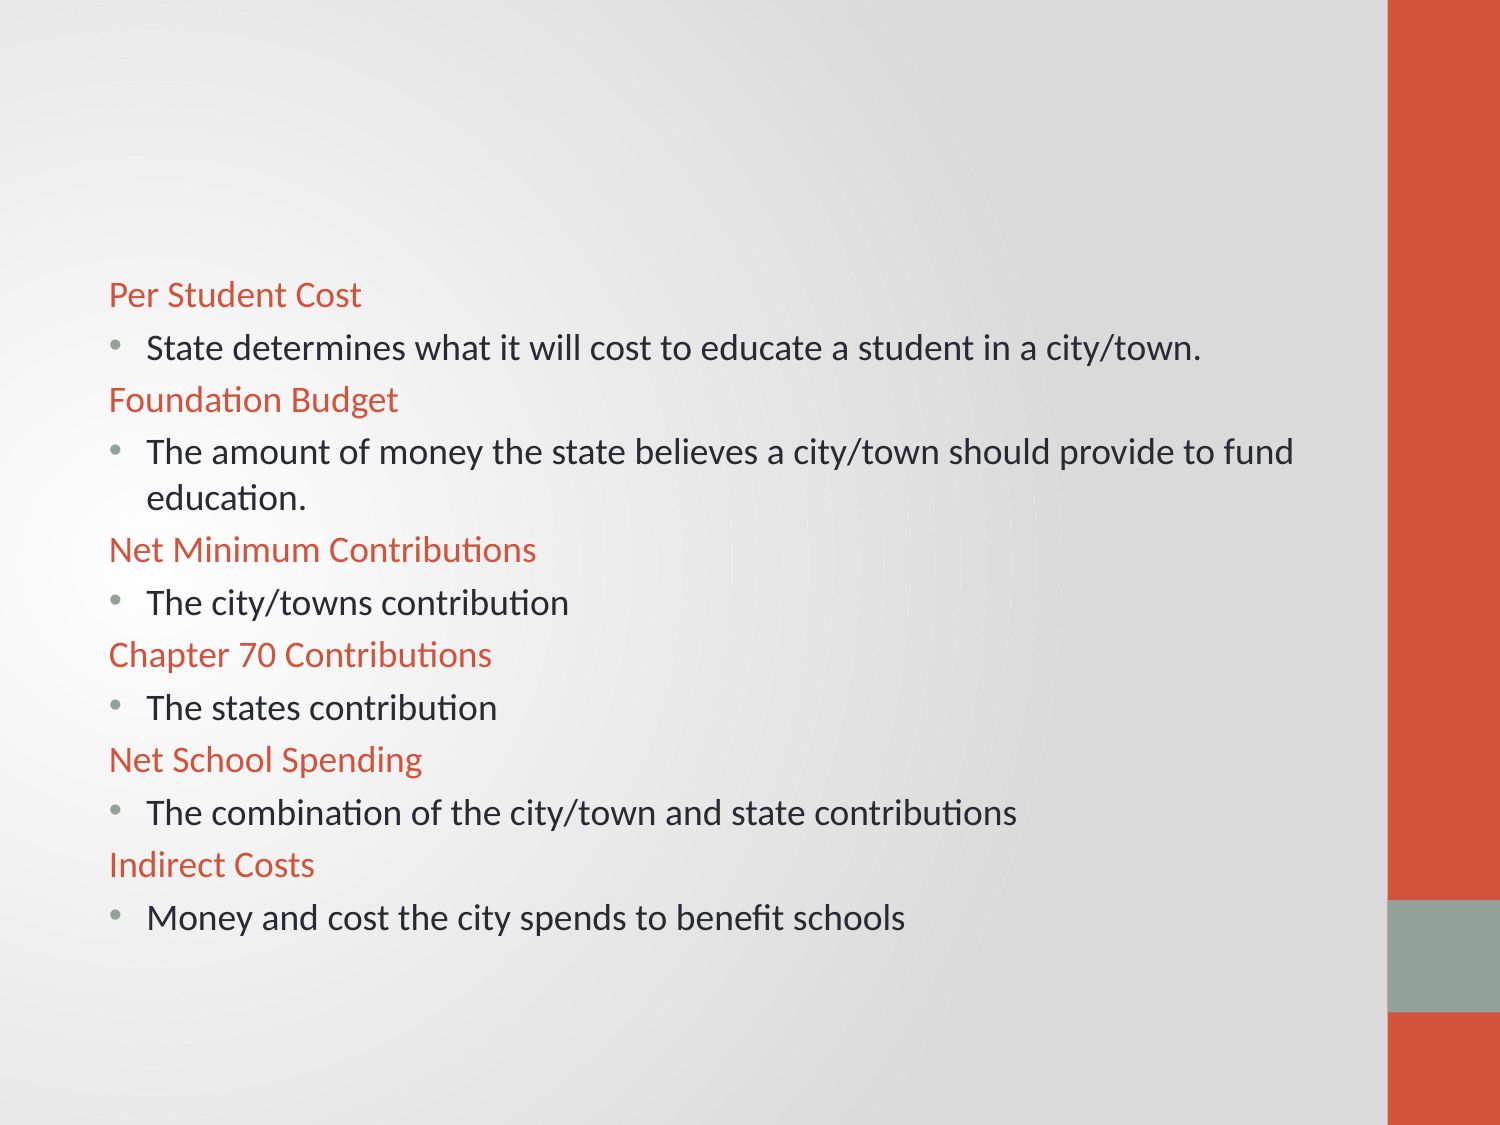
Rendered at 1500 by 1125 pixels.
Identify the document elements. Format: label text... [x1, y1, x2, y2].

list Per Student Cost State determines what it will cost to educate a student in a city/town. Foundation Budget The amount of money the state believes a city/town should provide to fund education. Net Minimum Contributions The city/towns contribution Chapter 70 Contributions The states contribution Net School Spending The combination of the city/town and state contributions Indirect Costs Money and cost the city spends to benefit schools [75, 262, 1325, 1050]
